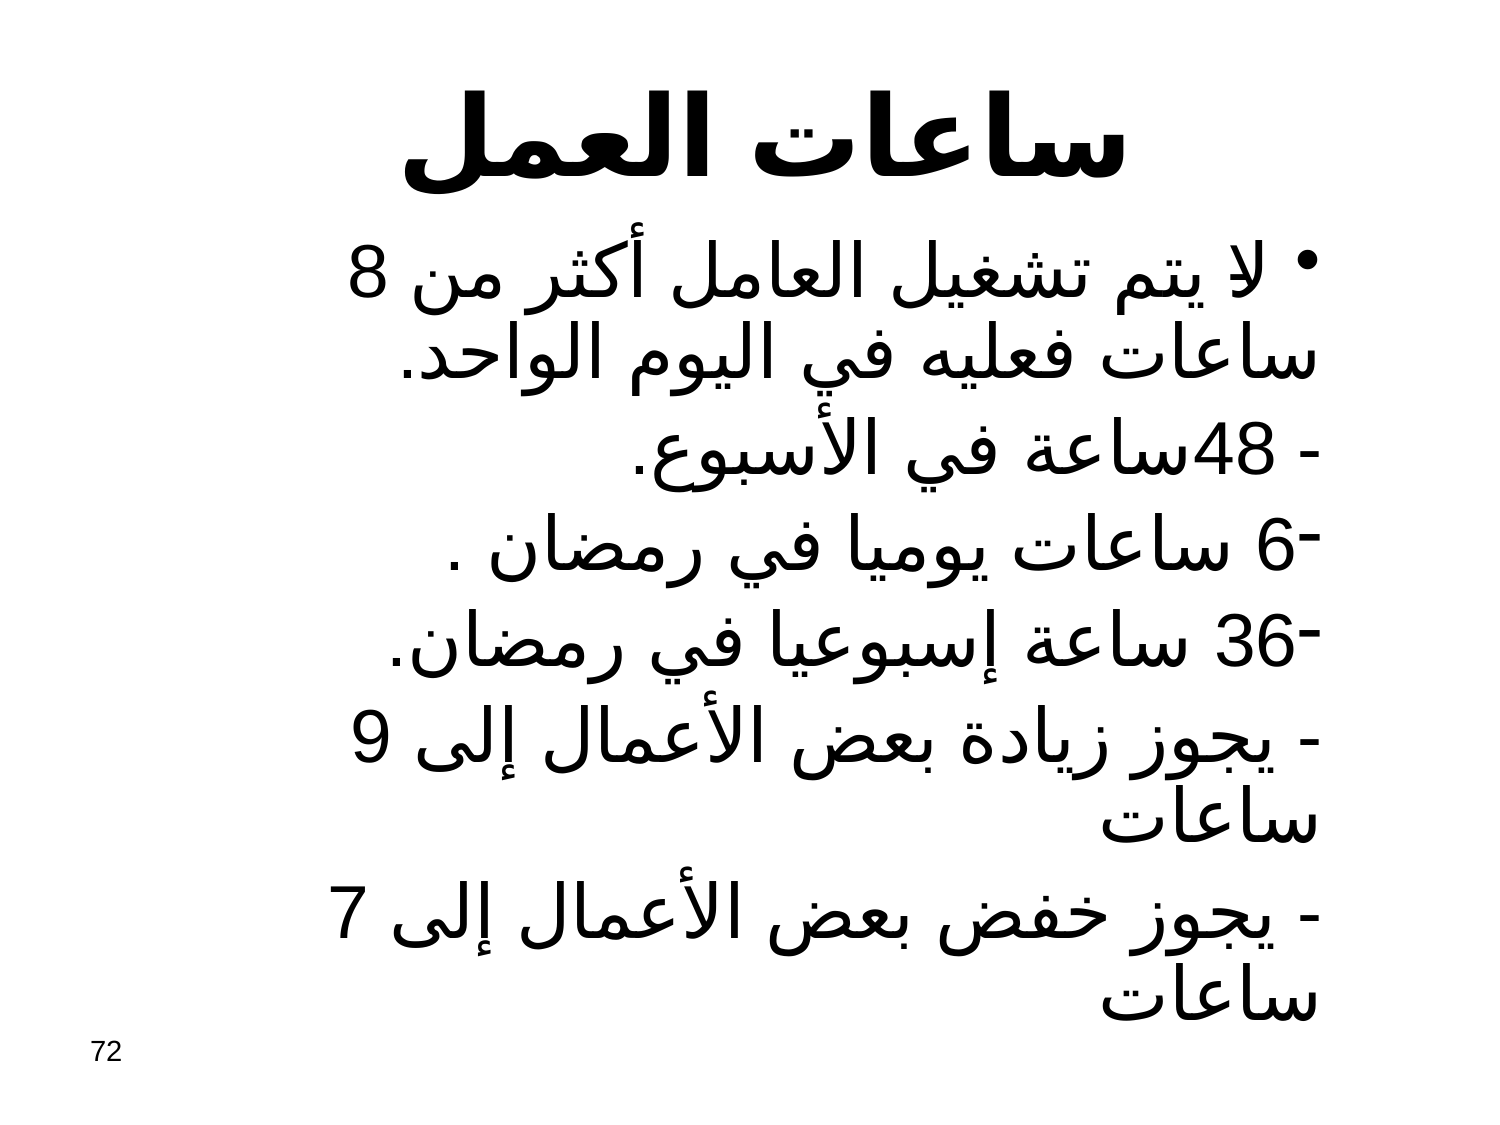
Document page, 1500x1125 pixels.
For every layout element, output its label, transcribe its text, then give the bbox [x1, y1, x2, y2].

title ساعات العمل [112, 49, 1388, 213]
slide_number 72 [74, 1024, 426, 1103]
subtitle -لا يتم تشغيل العامل أكثر من 8 ساعات فعليه في اليوم الواحد. - 48ساعة في الأسبوع. 6 ساعات يوميا في رمضان . 36 ساعة إسبوعيا في رمضان. - يجوز زيادة بعض الأعمال إلى 9 ساعات - يجوز خفض بعض الأعمال إلى 7 ساعات [237, 224, 1338, 963]
